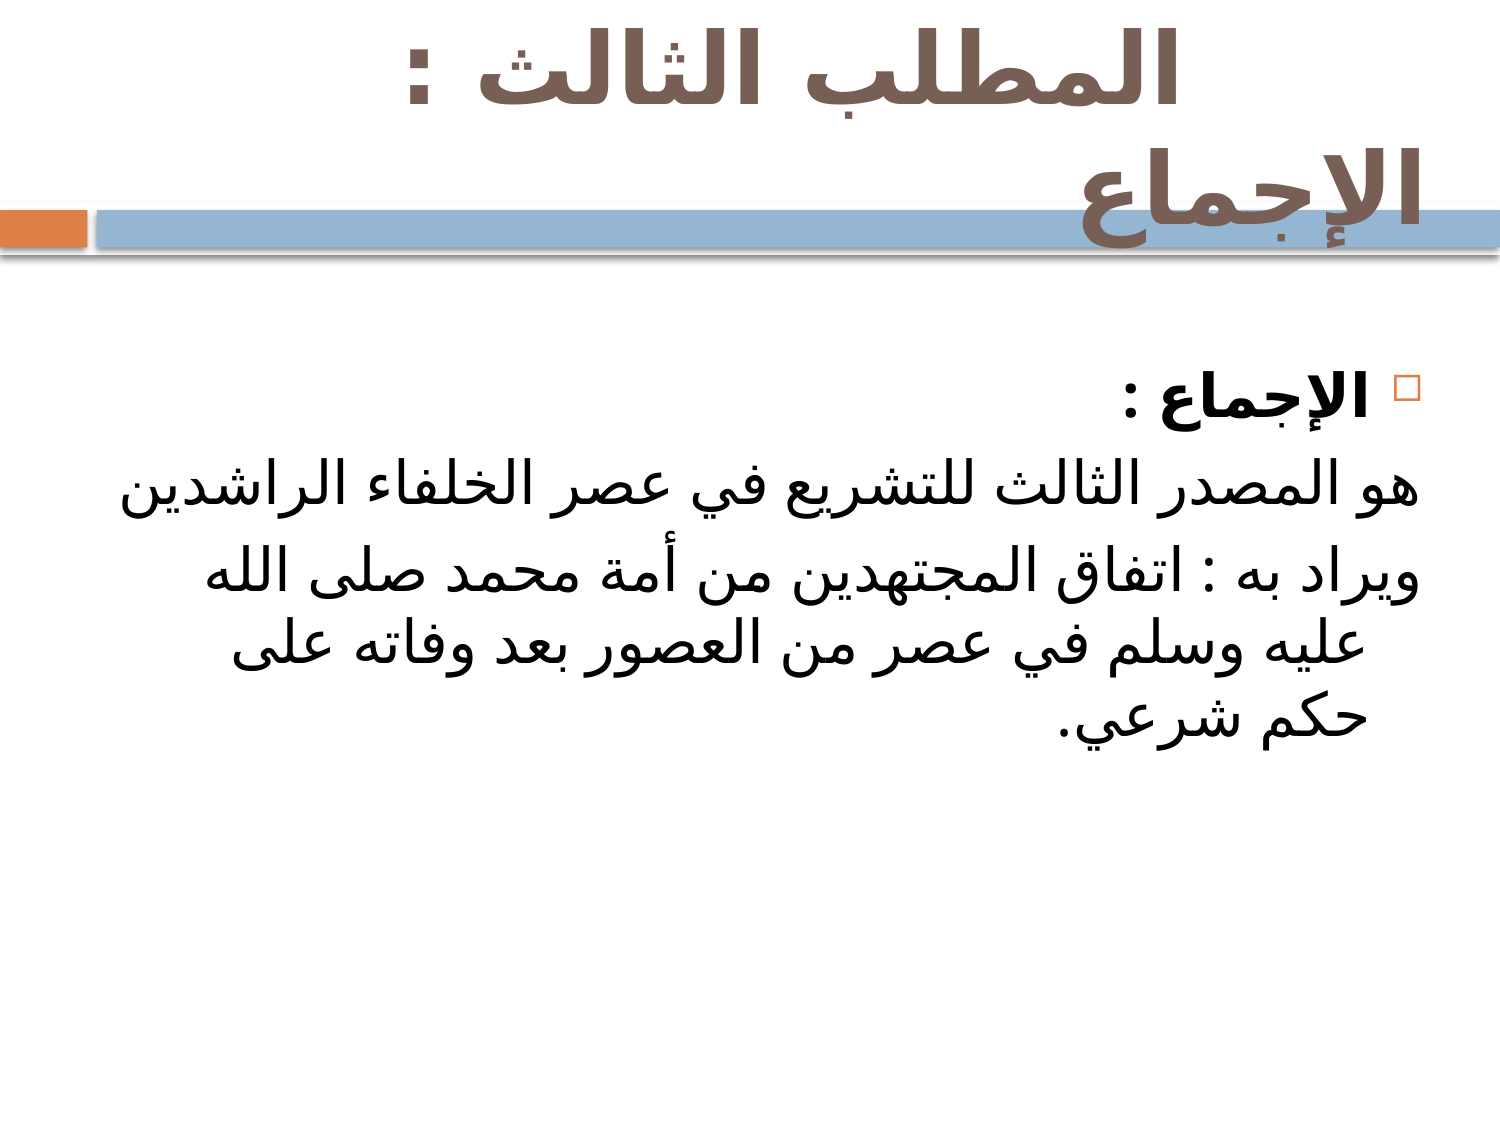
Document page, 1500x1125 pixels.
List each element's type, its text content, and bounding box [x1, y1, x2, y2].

list الإجماع : هو المصدر الثالث للتشريع في عصر الخلفاء الراشدين ويراد به : اتفاق المجتهدين من أمة محمد صلى الله عليه وسلم في عصر من العصور بعد وفاته على حكم شرعي. [100, 262, 1438, 1000]
title المطلب الثالث : الإجماع [105, 93, 1443, 257]
